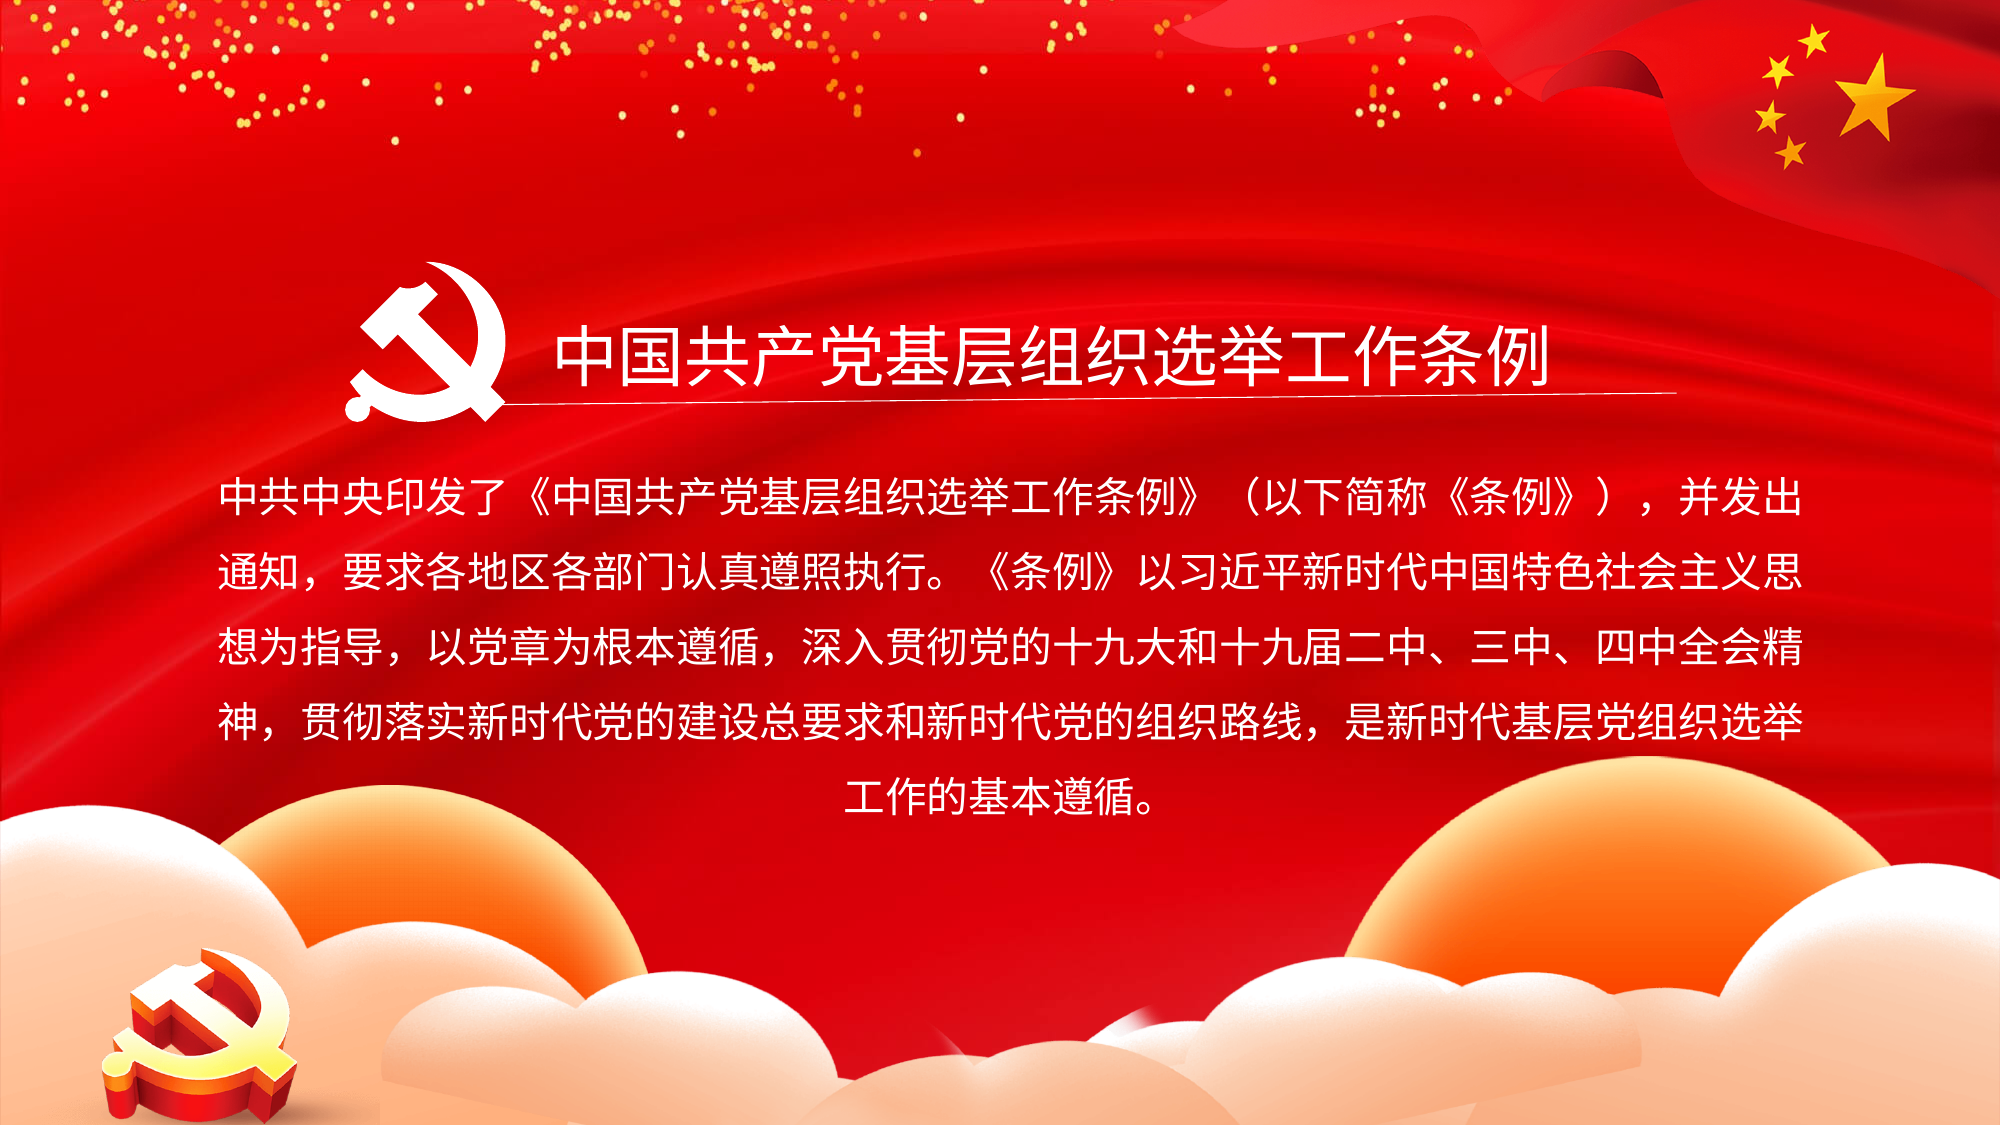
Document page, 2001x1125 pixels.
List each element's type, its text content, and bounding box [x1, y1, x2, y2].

text_box 中国共产党基层组织选举工作条例 [536, 266, 1698, 402]
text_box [374, 393, 1677, 406]
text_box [122, 756, 1970, 804]
picture [0, 0, 2000, 1125]
text_box [345, 369, 502, 422]
text_box [360, 261, 506, 393]
text_box 中共中央印发了《中国共产党基层组织选举工作条例》（以下简称《条例》），并发出通知，要求各地区各部门认真遵照执行。《条例》以习近平新时代中国特色社会主义思想为指导，以党章为根本遵循，深入贯彻党的十九大和十九届二中、三中、四中全会精神，贯彻落实新时代党的建设总要求和新时代党的组织路线，是新时代基层党组织选举工作的基本遵循。 [187, 438, 1834, 756]
